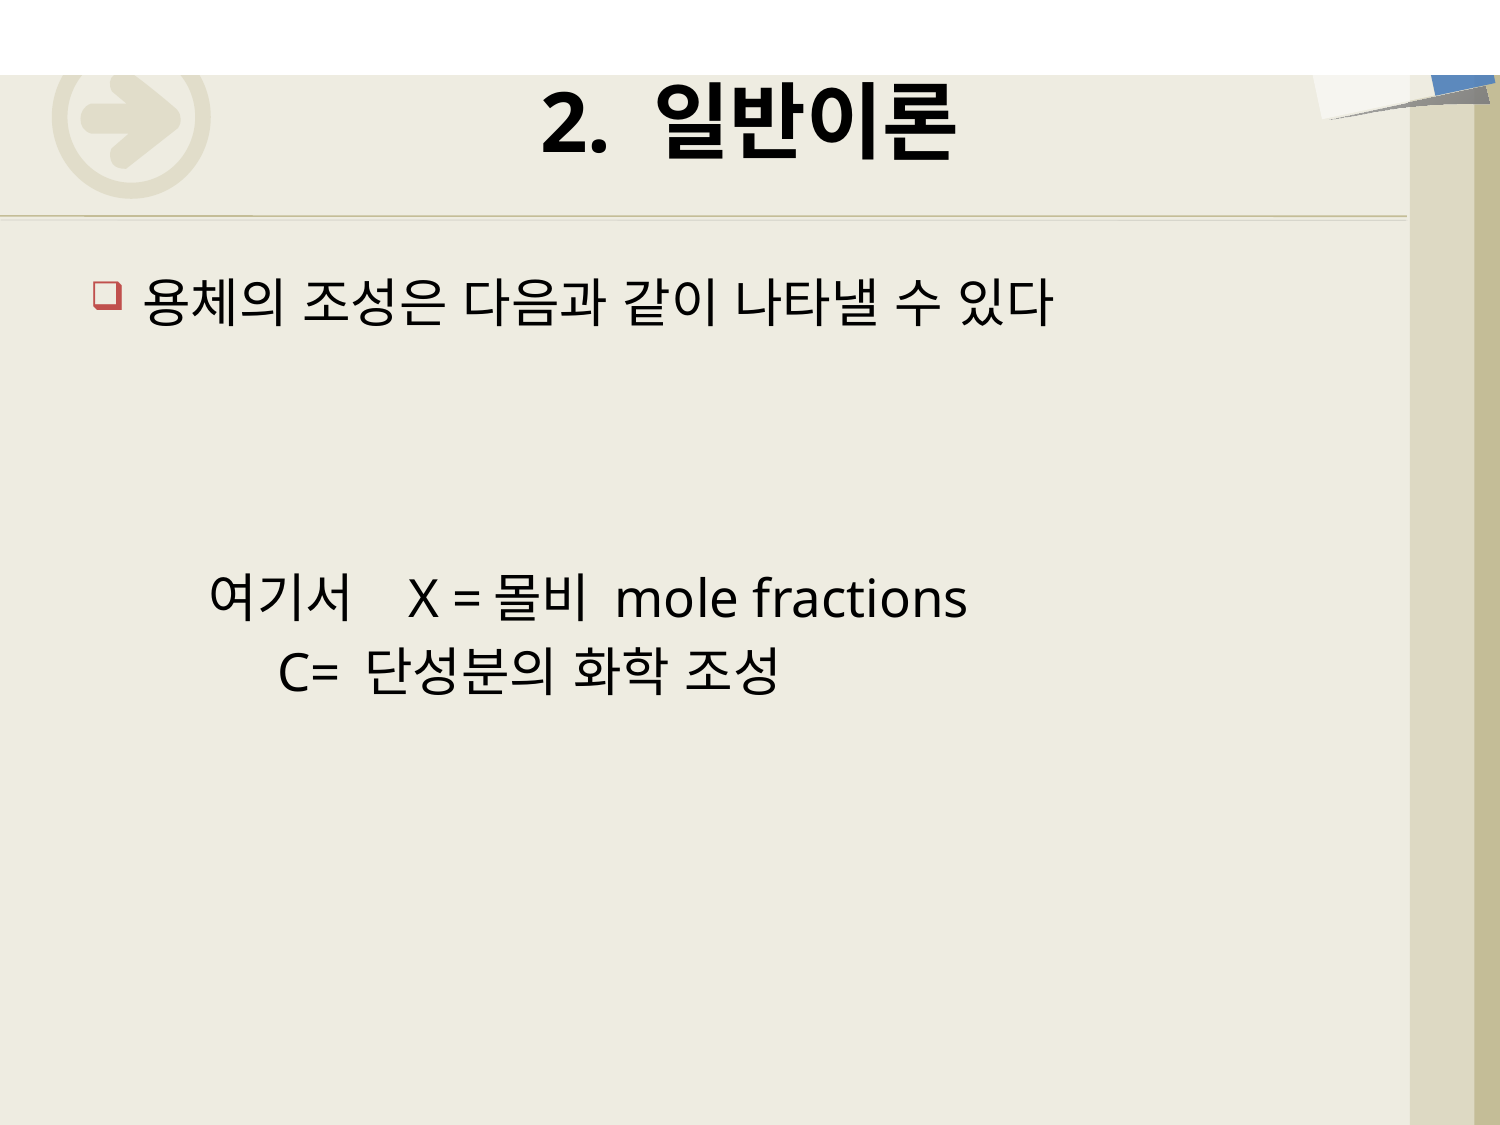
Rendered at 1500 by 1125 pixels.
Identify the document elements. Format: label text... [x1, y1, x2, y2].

title 2. 일반이론 [75, 75, 1425, 213]
text_box [0, 0, 1500, 75]
